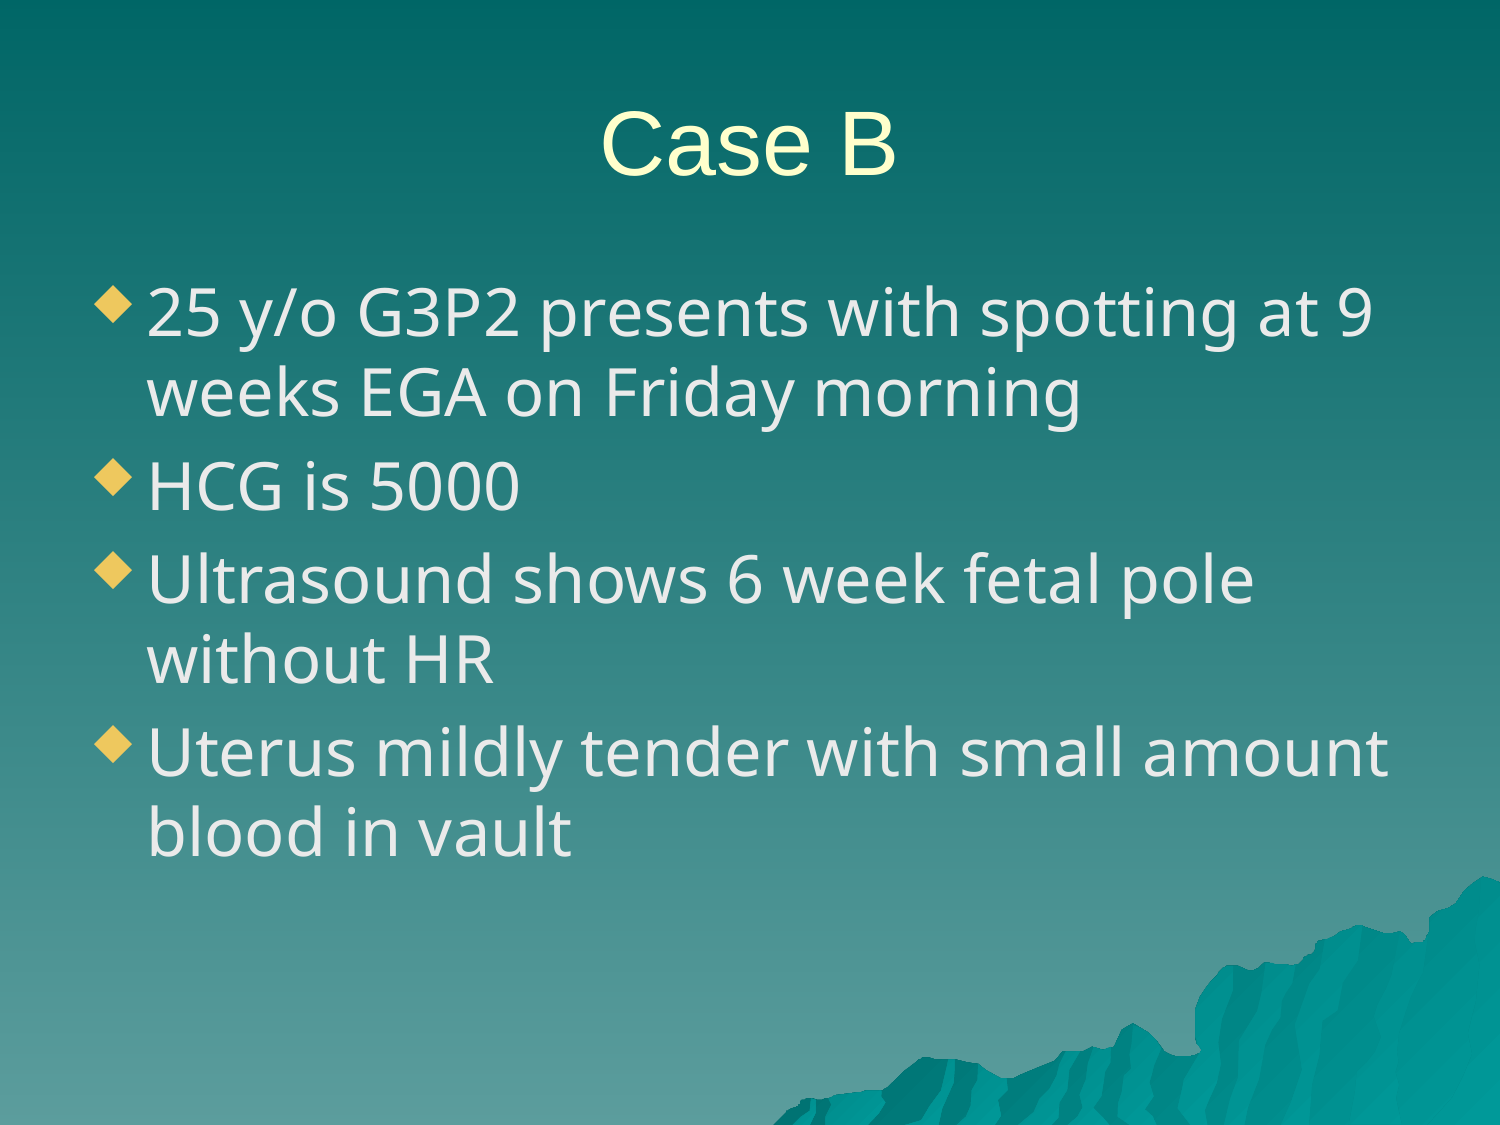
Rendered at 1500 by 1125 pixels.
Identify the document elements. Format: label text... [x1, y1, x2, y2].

title Case B [74, 45, 1426, 233]
list 25 y/o G3P2 presents with spotting at 9 weeks EGA on Friday morning HCG is 5000 Ultrasound shows 6 week fetal pole without HR Uterus mildly tender with small amount blood in vault [74, 262, 1426, 1006]
